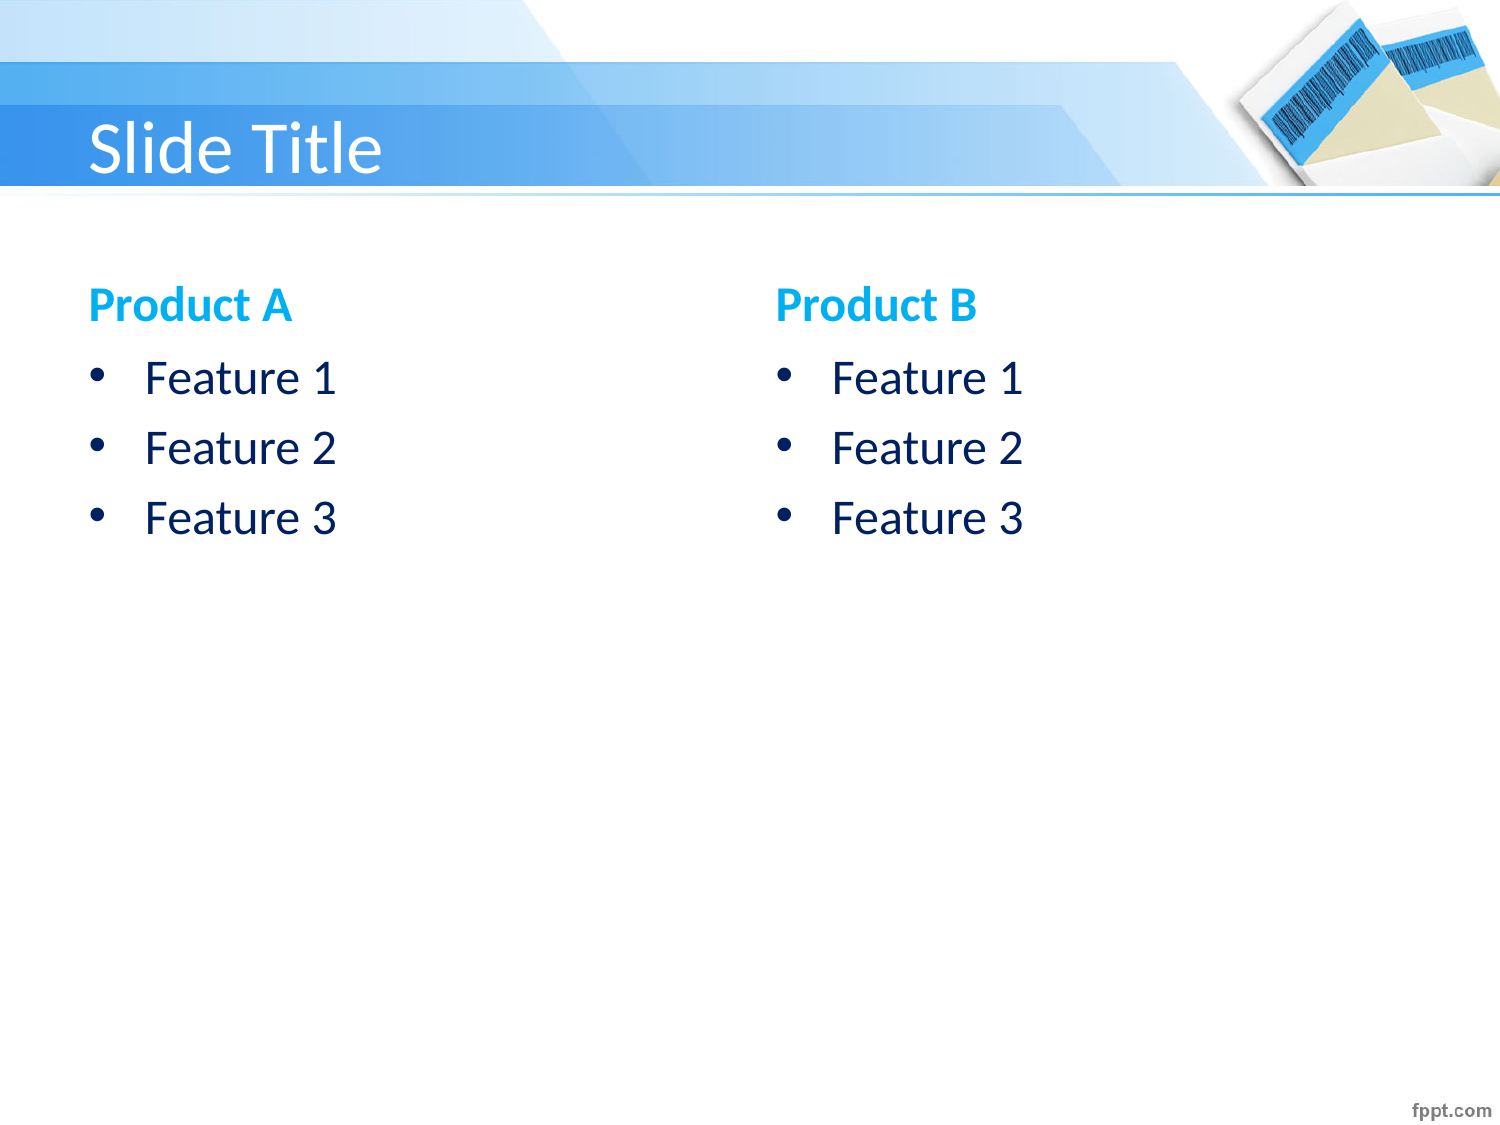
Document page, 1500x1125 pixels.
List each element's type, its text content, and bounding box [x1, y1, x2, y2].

list Feature 1 Feature 2 Feature 3 [73, 337, 737, 835]
list Product B [760, 233, 1424, 337]
list Feature 1 Feature 2 Feature 3 [760, 337, 1424, 835]
picture [0, 0, 1500, 1125]
list Product A [73, 233, 737, 337]
title Slide Title [73, 49, 1424, 237]
